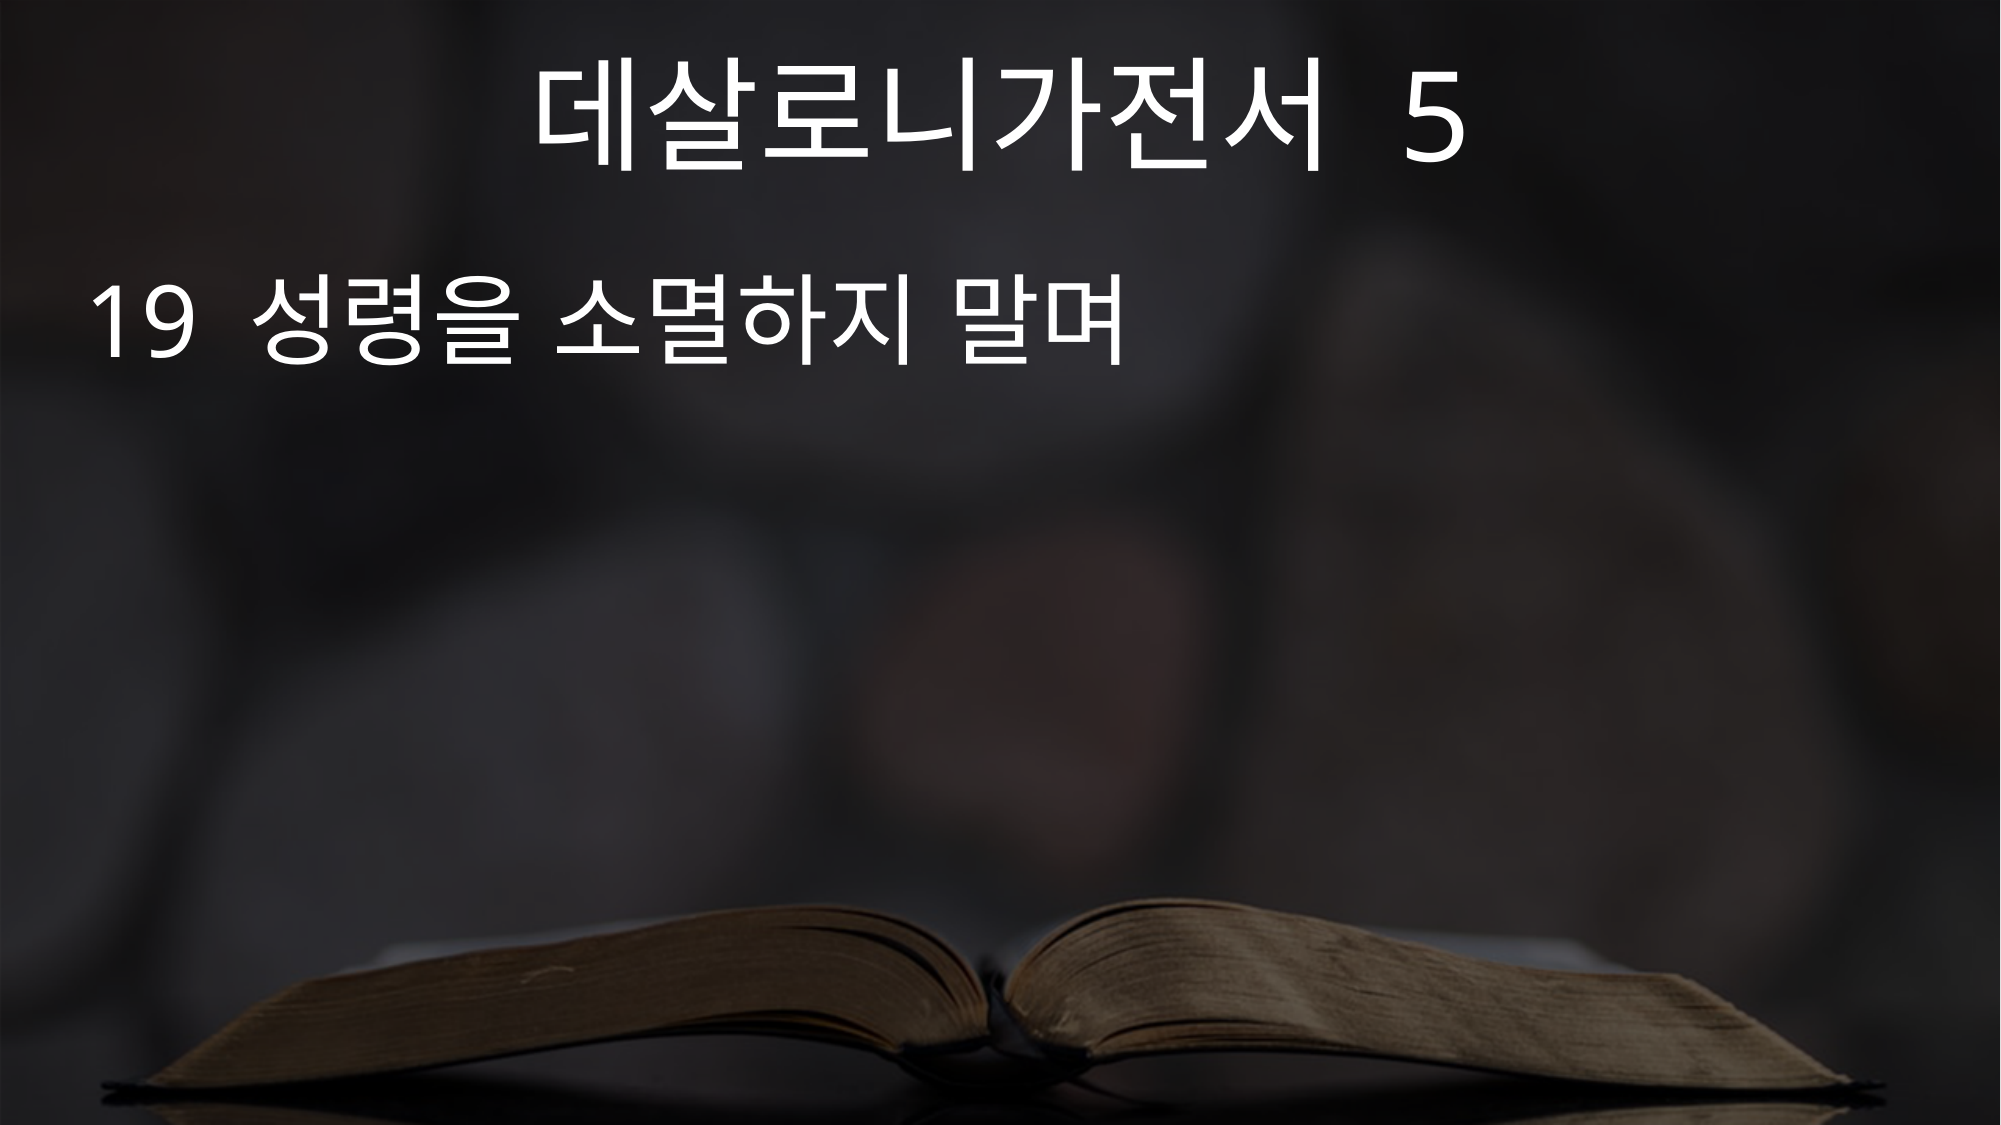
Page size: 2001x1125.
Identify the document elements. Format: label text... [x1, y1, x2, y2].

list 19 성령을 소멸하지 말며 [69, 263, 1953, 423]
picture [0, 0, 2001, 1125]
footer 데살로니가전서 5 [0, 32, 2000, 192]
